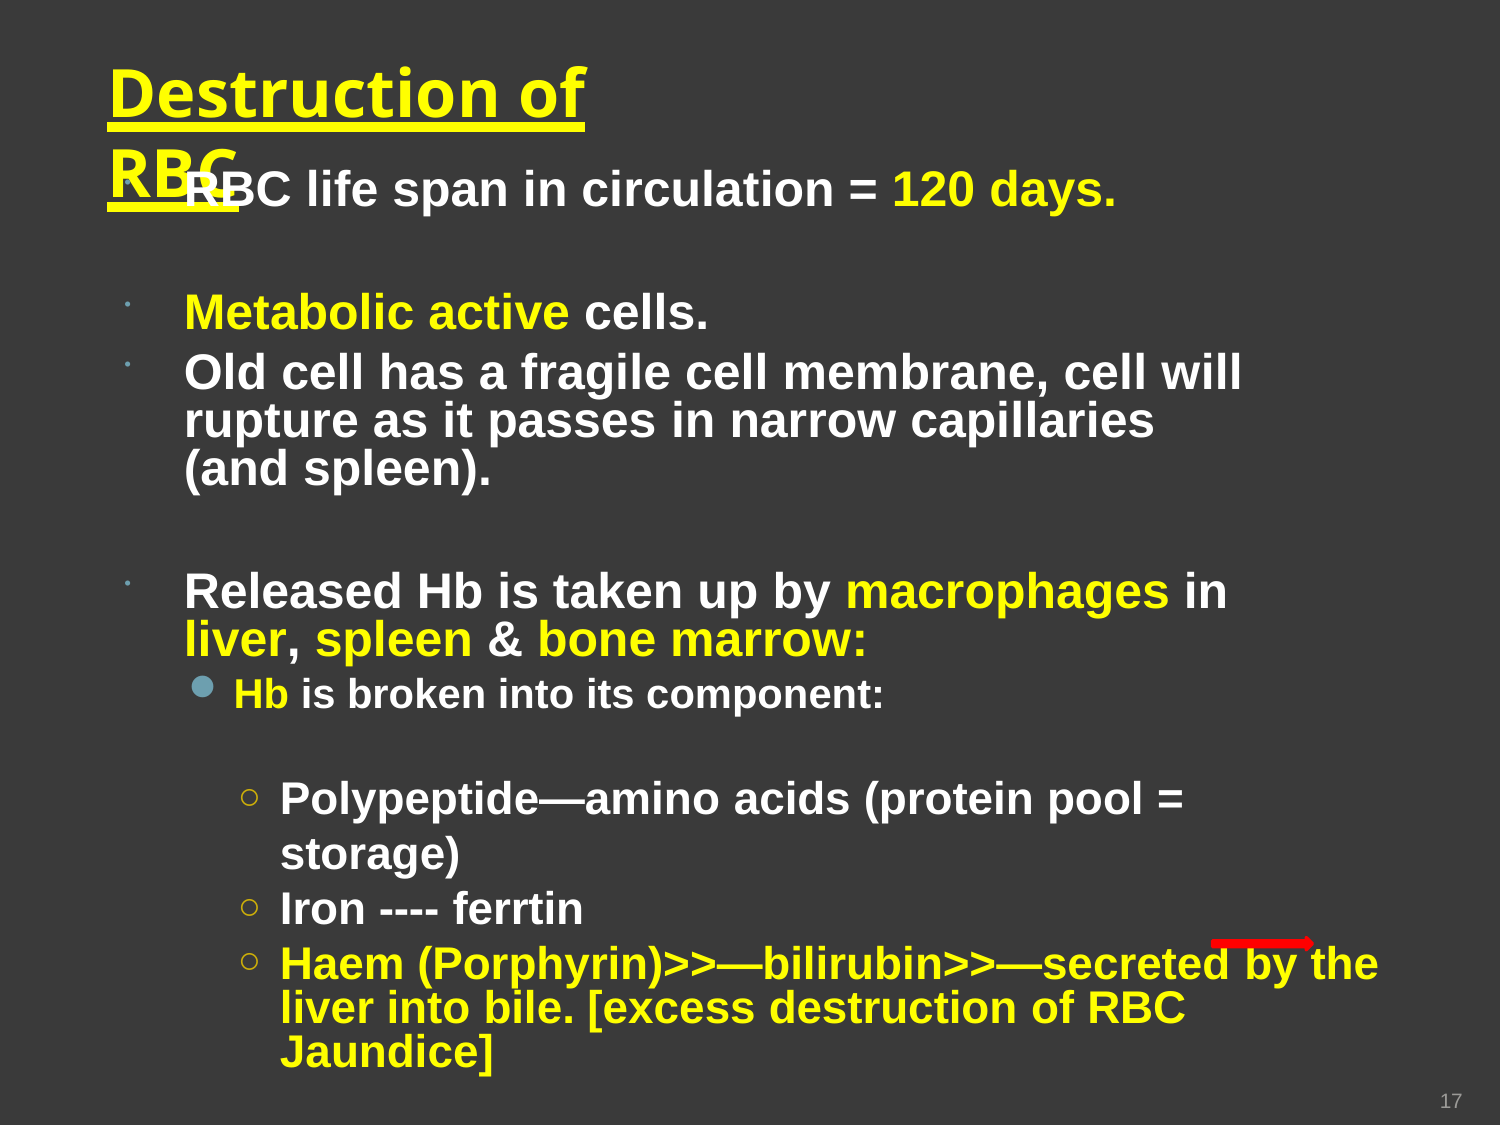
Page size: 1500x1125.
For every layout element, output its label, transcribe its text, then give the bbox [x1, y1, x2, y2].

slide_number 13 [1435, 1089, 1467, 1125]
title Destruction of RBC [105, 50, 734, 239]
text_box RBC life span in circulation = 120 days. Metabolic active cells. Old cell has a fragile cell membrane, cell will rupture as it passes in narrow capillaries (and spleen). Released Hb is taken up by macrophages in liver, spleen & bone marrow: Hb is broken into its component: Polypeptide—amino acids (protein pool = storage) Iron ---- ferrtin Haem (Porphyrin)>>—bilirubin>>—secreted by the liver into bile. [excess destruction of RBC Jaundice] [118, 156, 1384, 1077]
text_box [1212, 937, 1313, 950]
